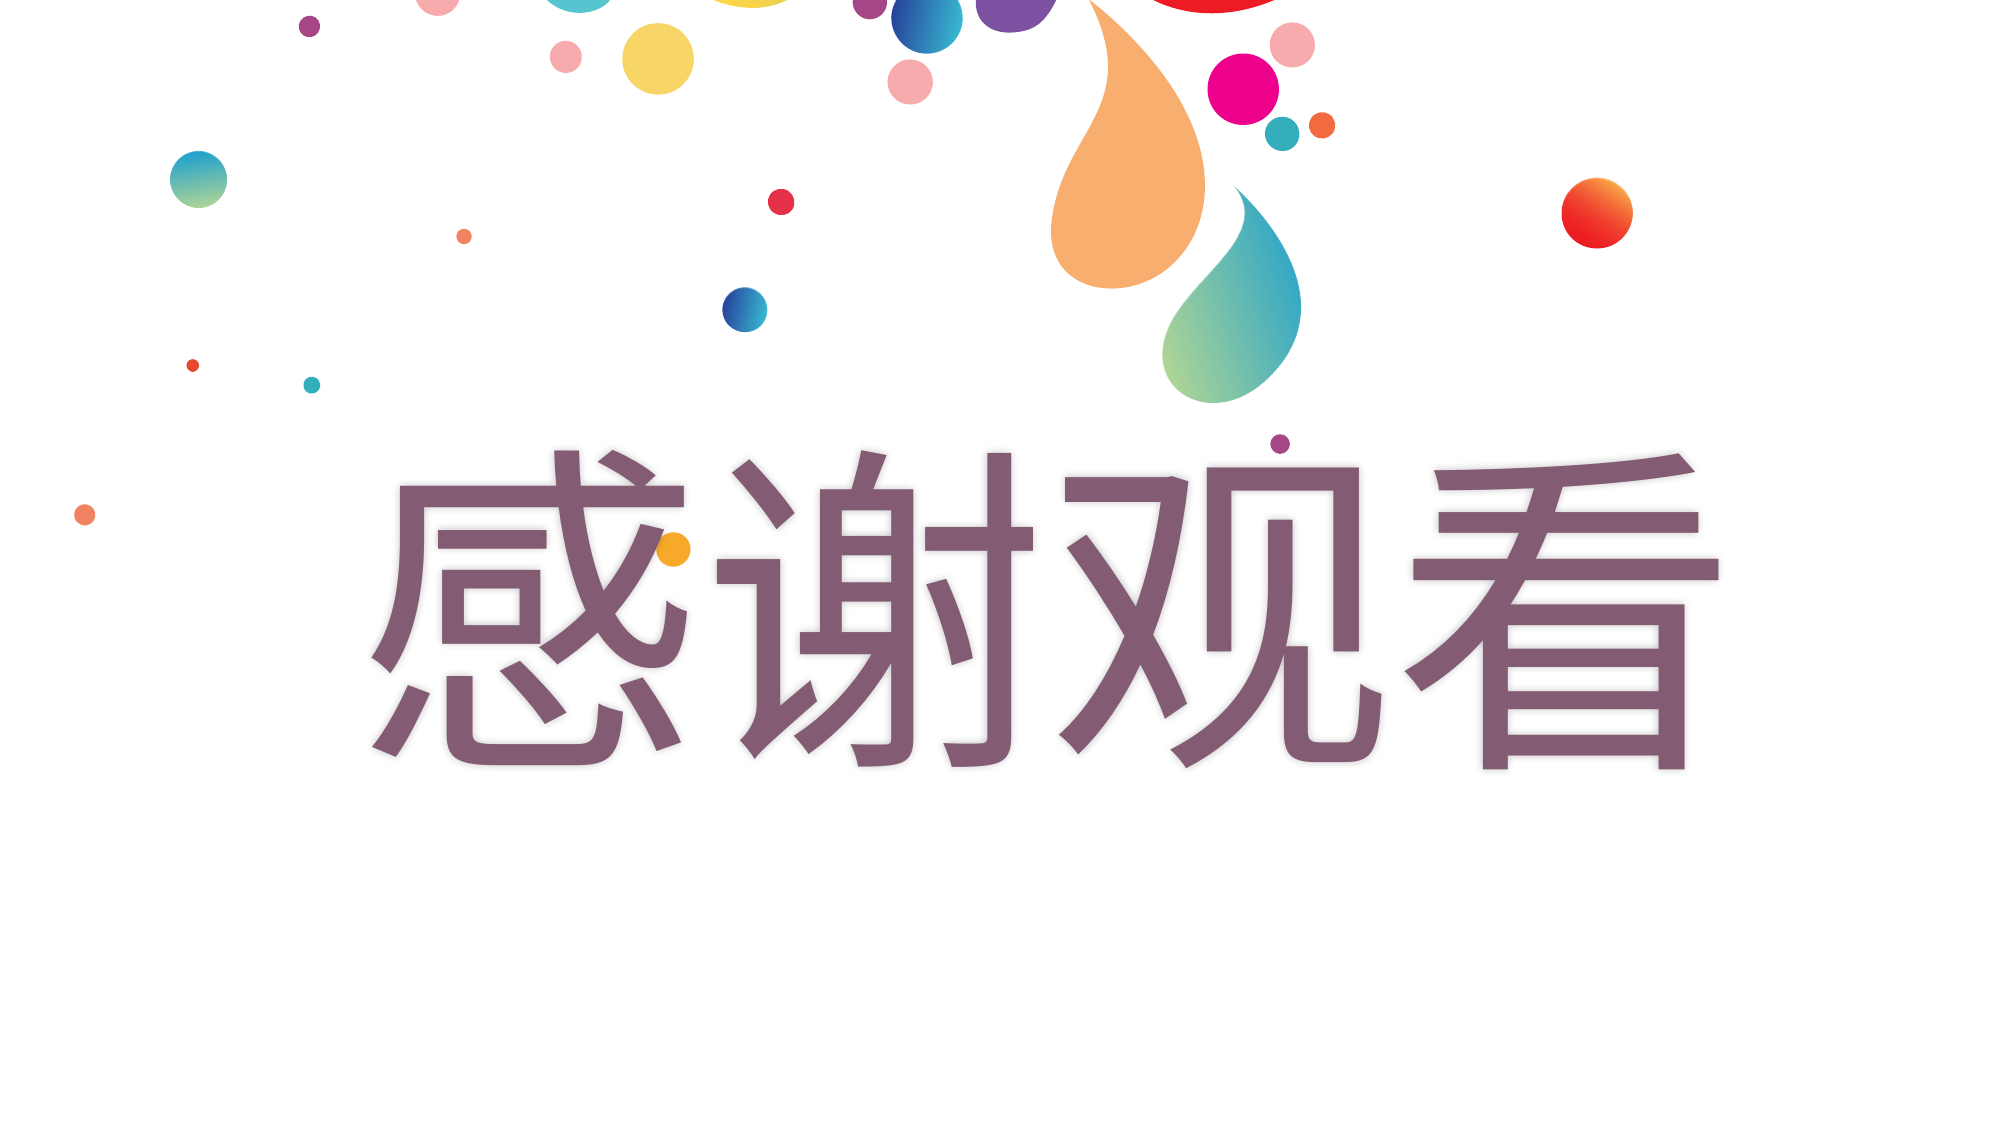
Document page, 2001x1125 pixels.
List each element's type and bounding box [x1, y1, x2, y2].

picture [40, 0, 2000, 837]
